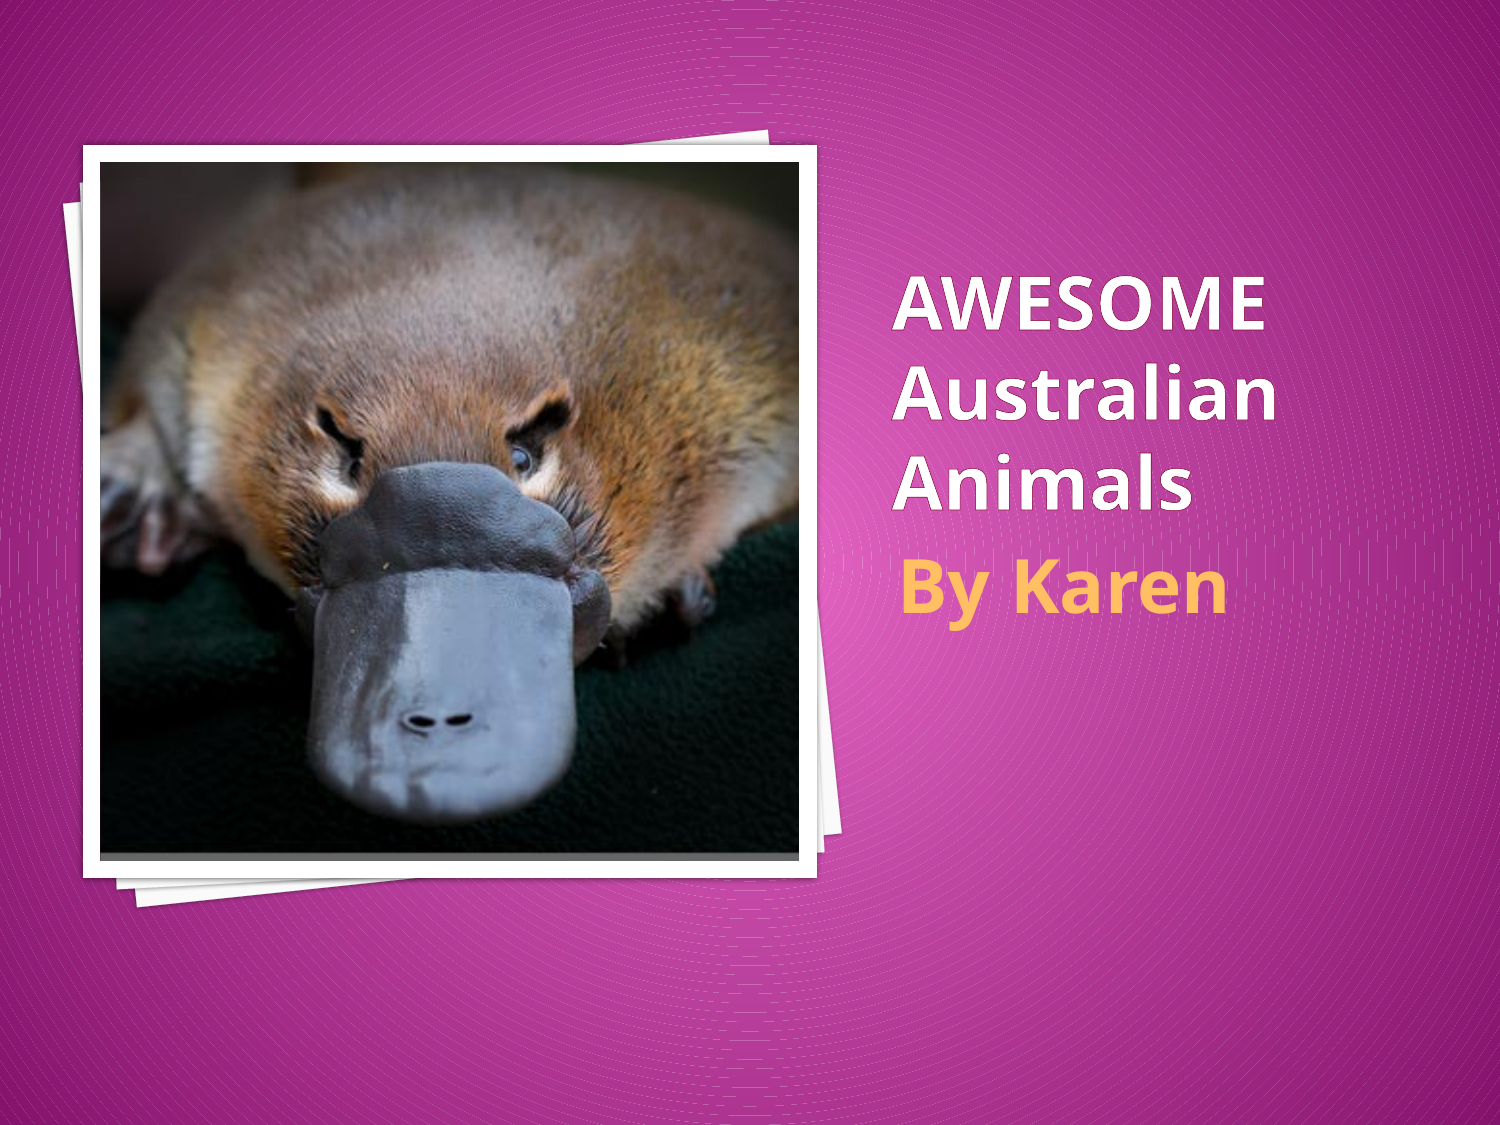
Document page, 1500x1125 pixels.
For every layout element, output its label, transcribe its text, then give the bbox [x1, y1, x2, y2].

title AWESOME Australian Animals [884, 187, 1447, 525]
list By Karen [884, 538, 1447, 854]
picture [99, 161, 800, 862]
